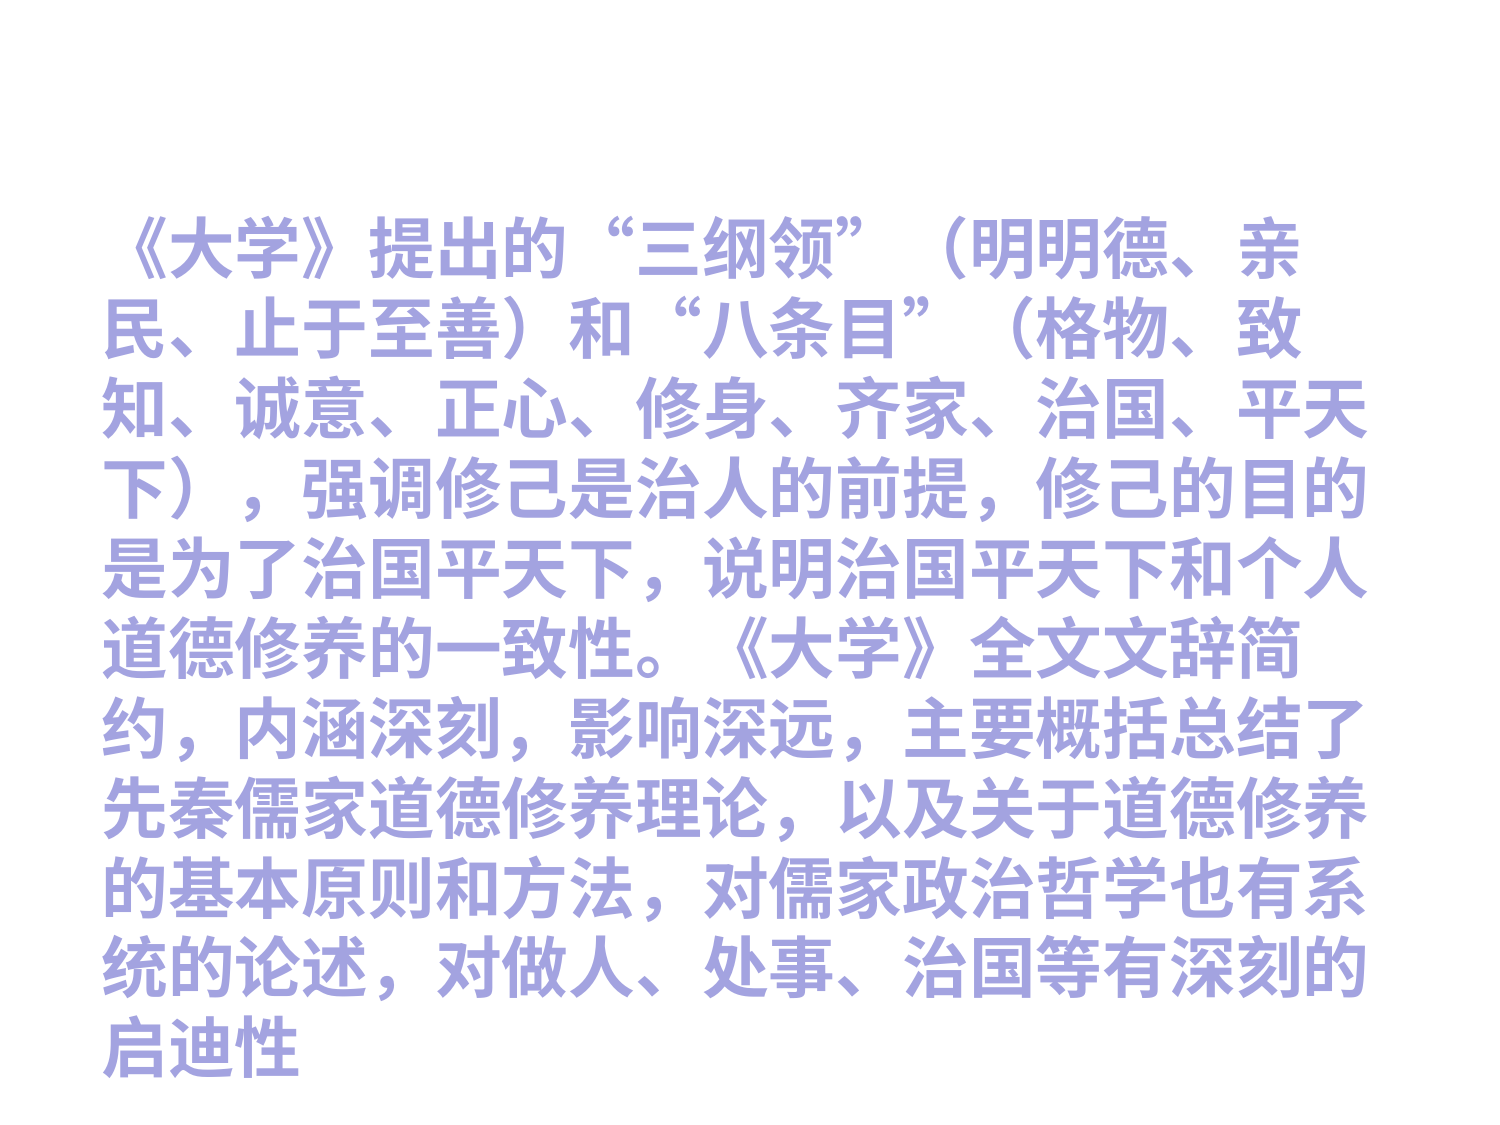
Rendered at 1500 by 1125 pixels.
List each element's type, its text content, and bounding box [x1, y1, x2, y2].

text_box 《大学》提出的“三纲领”（明明德、亲民、止于至善）和“八条目”（格物、致知、诚意、正心、修身、齐家、治国、平天下），强调修己是治人的前提，修己的目的是为了治国平天下，说明治国平天下和个人道德修养的一致性。《大学》全文文辞简约，内涵深刻，影响深远，主要概括总结了先秦儒家道德修养理论，以及关于道德修养的基本原则和方法，对儒家政治哲学也有系统的论述，对做人、处事、治国等有深刻的启迪性 [86, 199, 1435, 1125]
